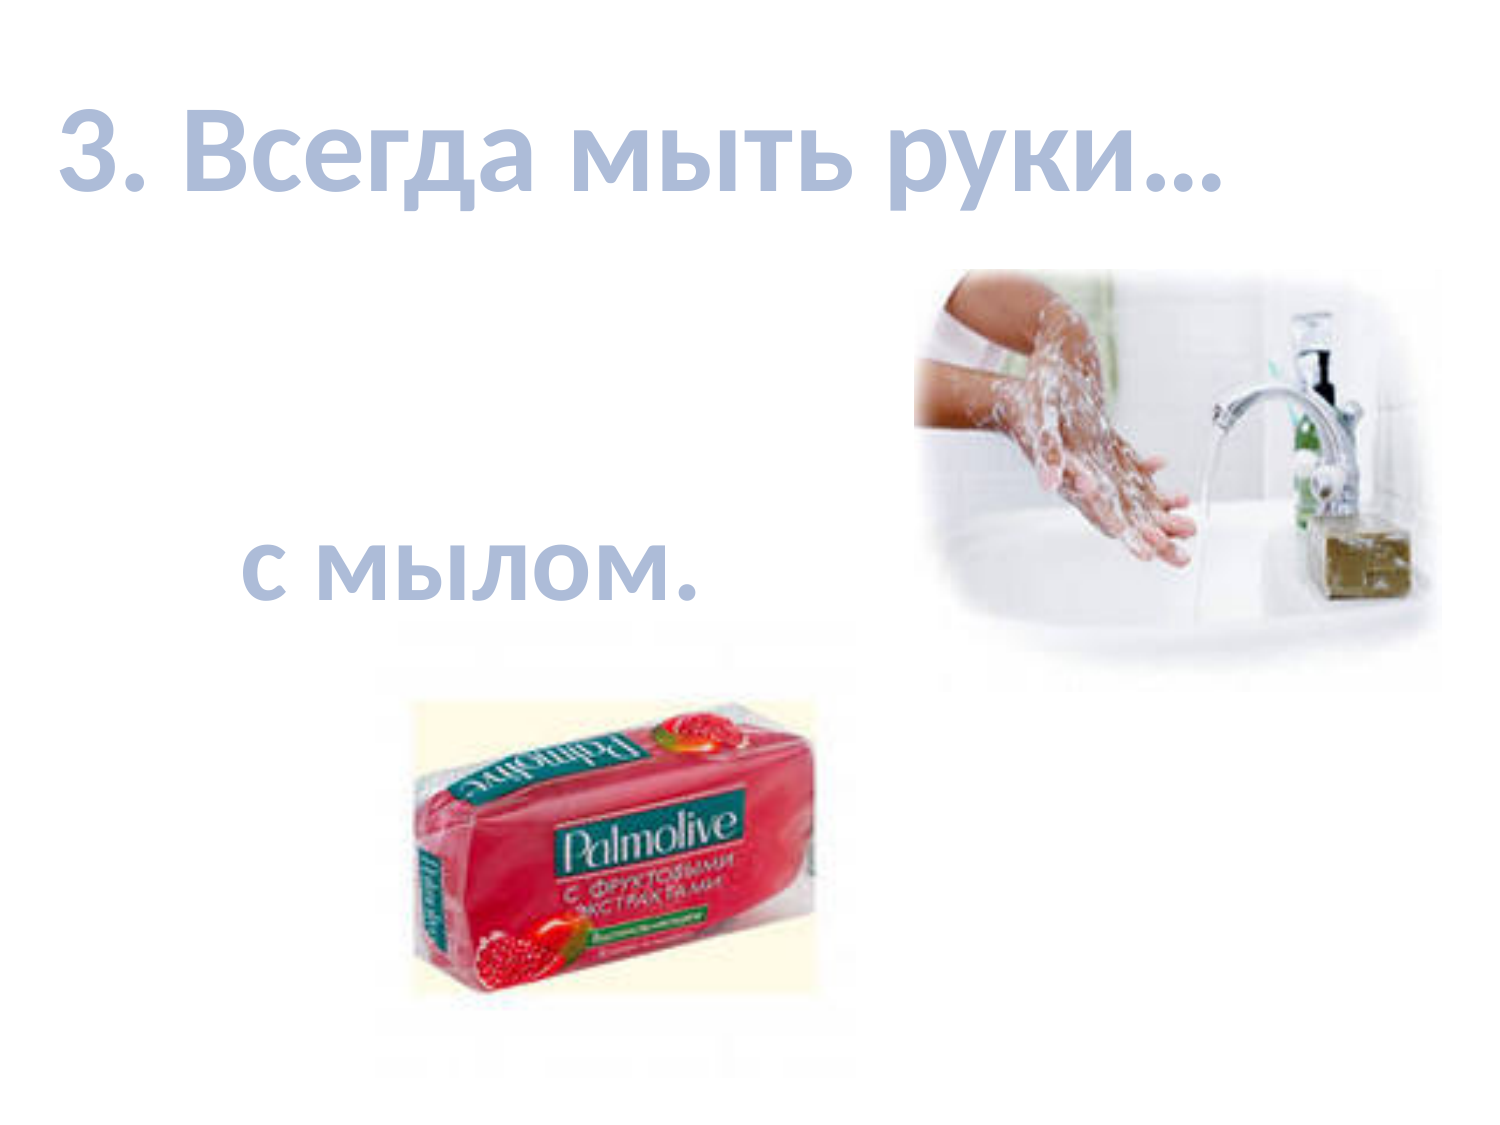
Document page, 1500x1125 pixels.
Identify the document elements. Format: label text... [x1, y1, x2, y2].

picture [374, 620, 856, 1079]
picture [913, 269, 1442, 692]
text_box 3. Всегда мыть руки… [40, 58, 1245, 224]
text_box с мылом. [224, 480, 718, 631]
